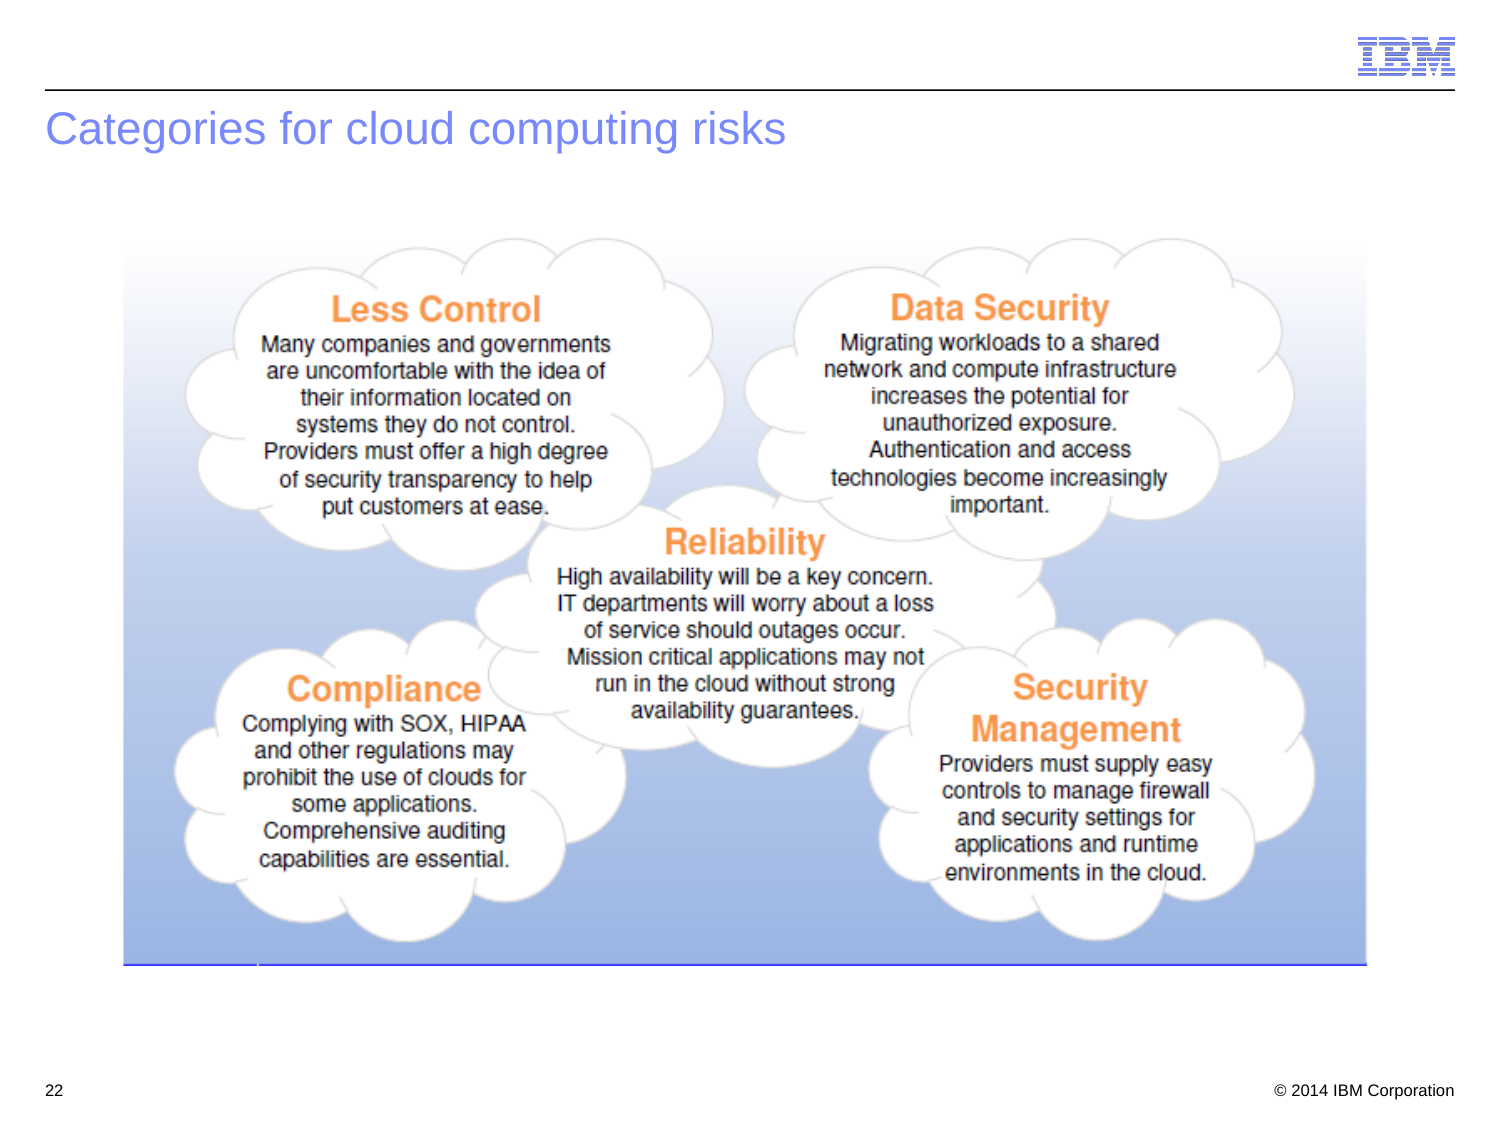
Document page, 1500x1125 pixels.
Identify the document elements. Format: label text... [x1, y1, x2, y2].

slide_number 22 [29, 1072, 91, 1103]
title Categories for cloud computing risks [29, 97, 1456, 203]
picture [1358, 37, 1455, 76]
picture [112, 232, 1384, 967]
